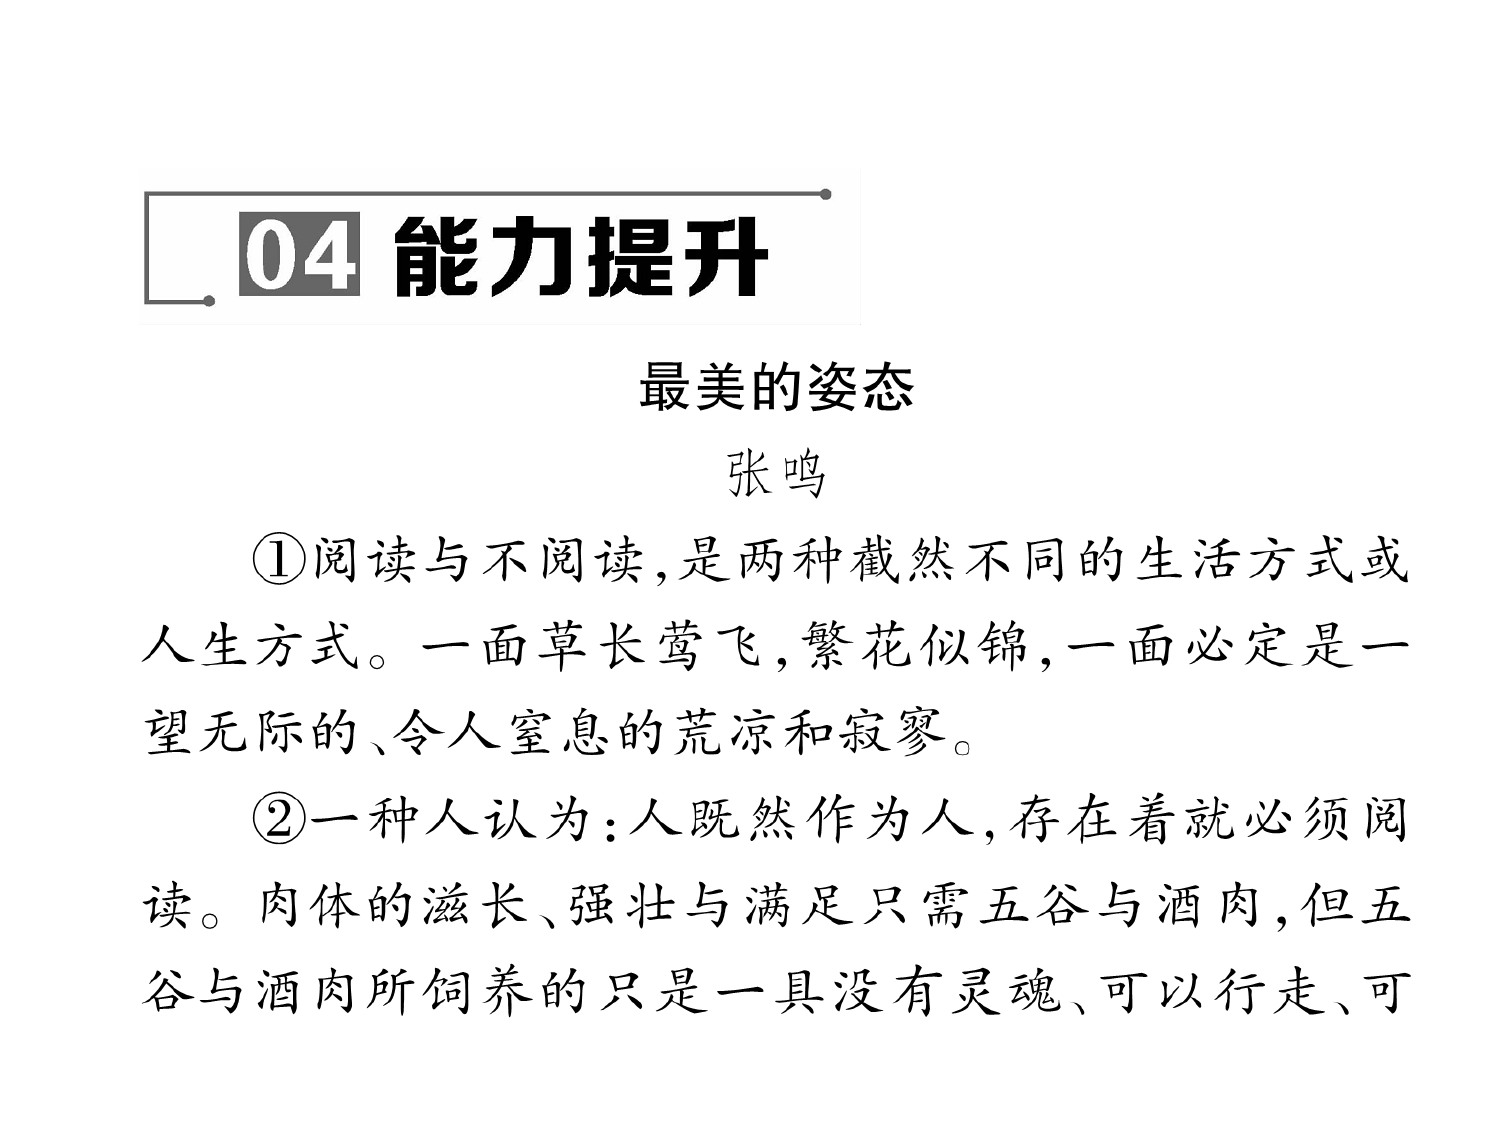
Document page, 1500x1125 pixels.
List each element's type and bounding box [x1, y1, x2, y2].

picture [105, 169, 1445, 1025]
